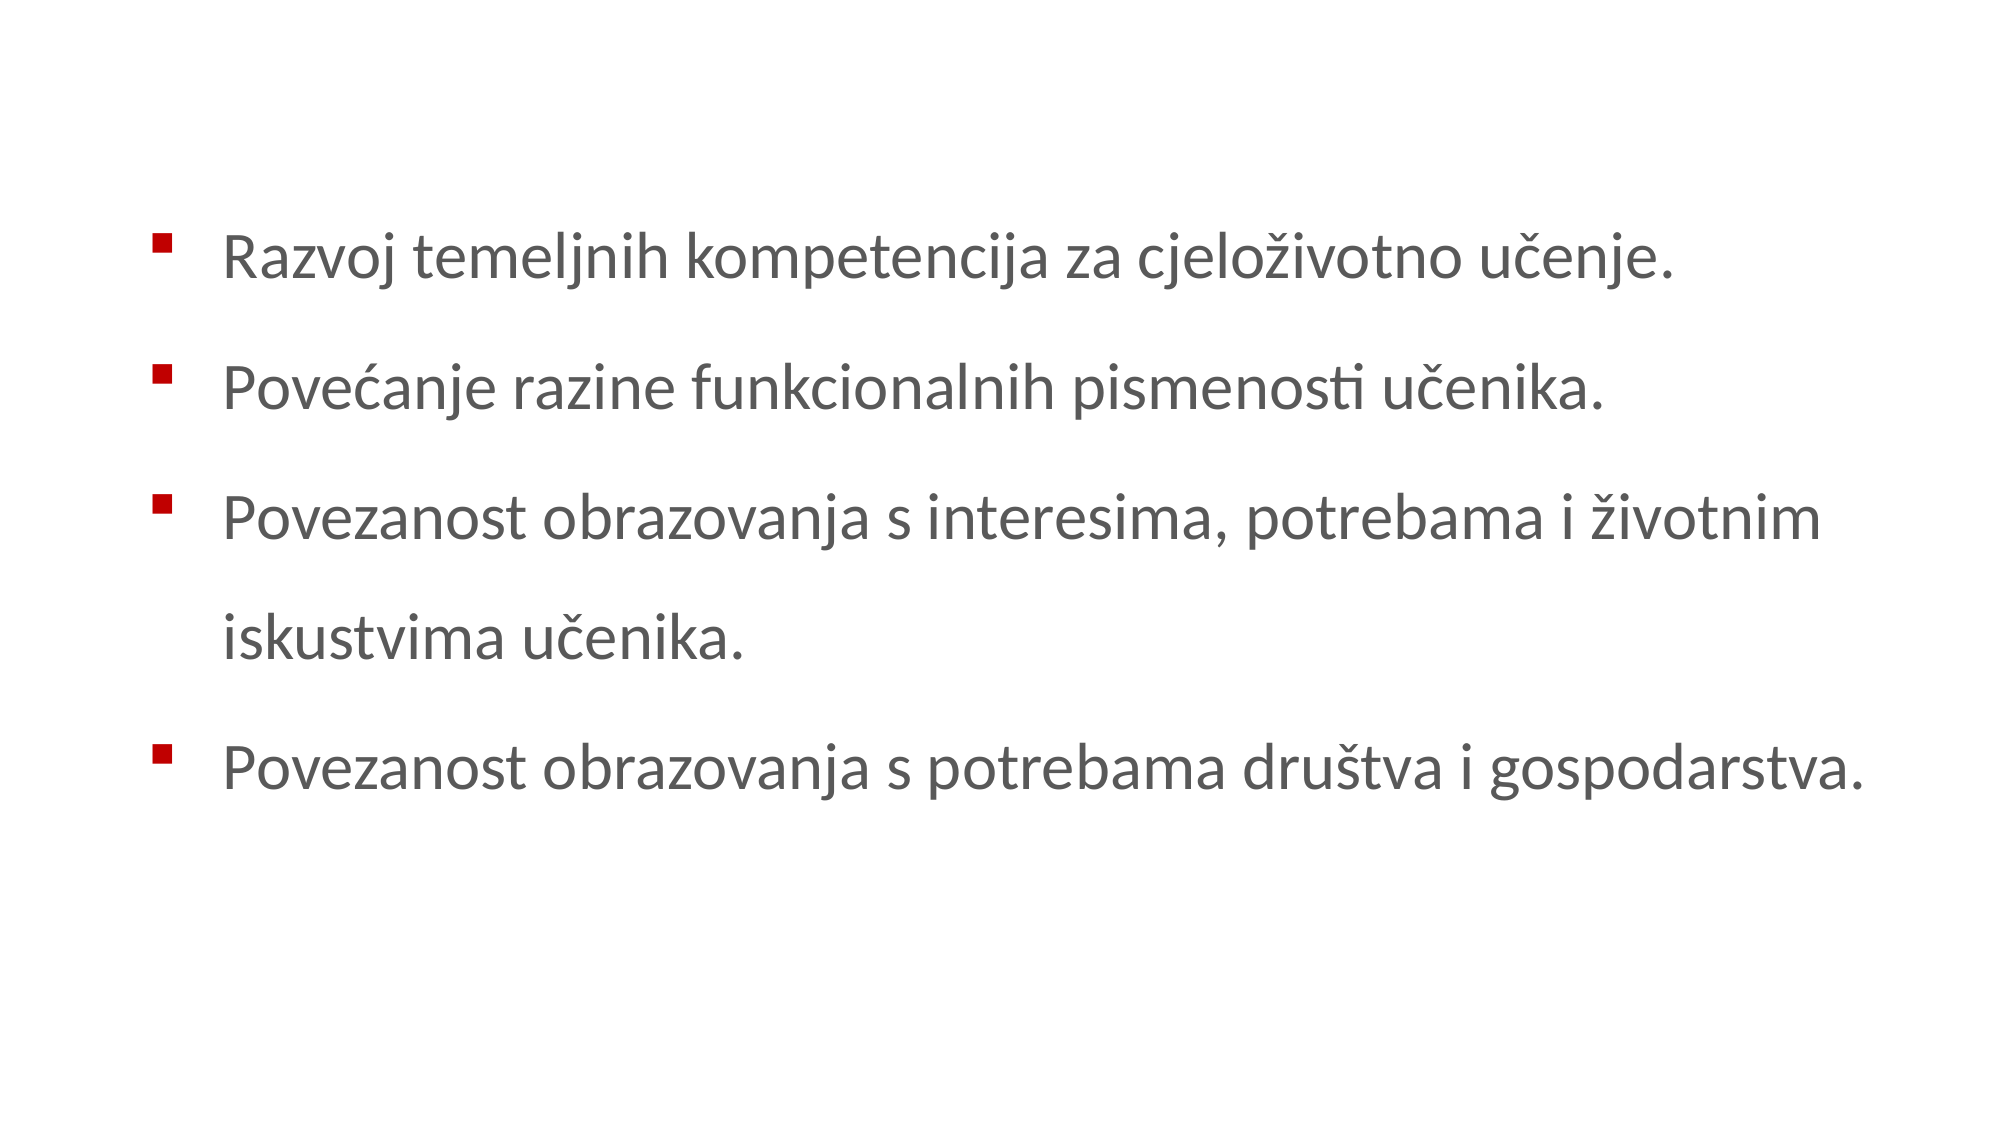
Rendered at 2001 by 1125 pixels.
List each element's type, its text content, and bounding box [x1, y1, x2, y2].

text_box Razvoj temeljnih kompetencija za cjeloživotno učenje. Povećanje razine funkcionalnih pismenosti učenika. Povezanost obrazovanja s interesima, potrebama i životnim iskustvima učenika. Povezanost obrazovanja s potrebama društva i gospodarstva. [45, 164, 1912, 806]
